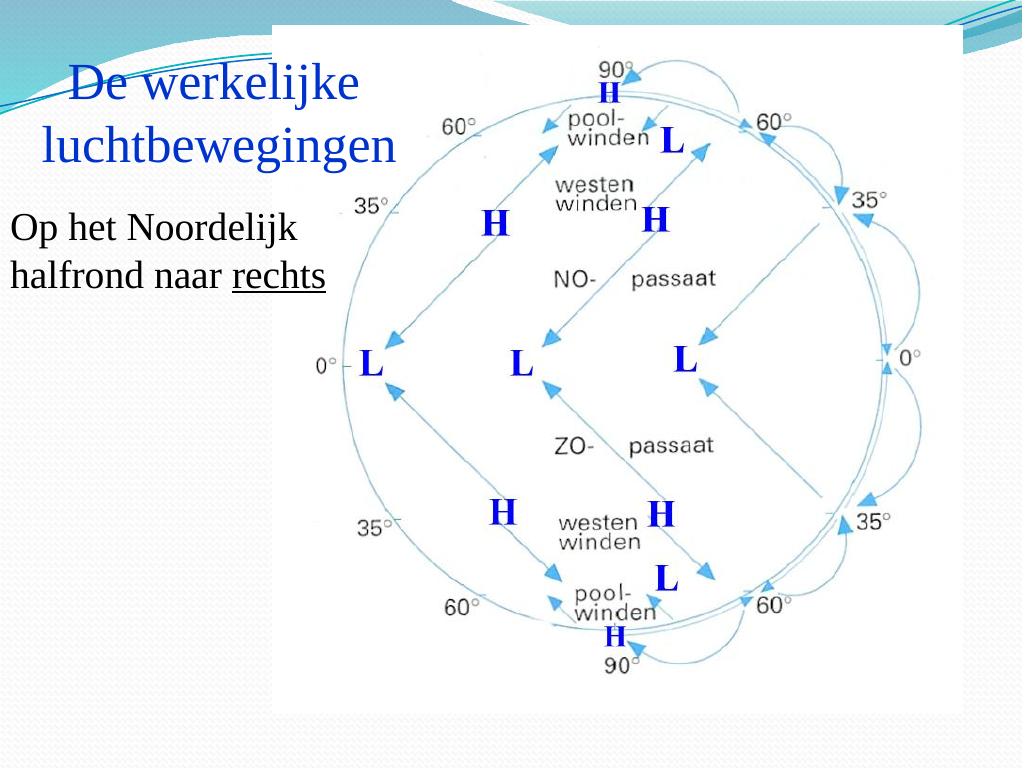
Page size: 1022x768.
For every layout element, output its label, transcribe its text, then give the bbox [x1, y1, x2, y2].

picture [272, 25, 963, 714]
text_box Op het Noordelijk halfrond naar rechts [0, 196, 265, 302]
text_box De werkelijke luchtbewegingen [31, 42, 265, 178]
